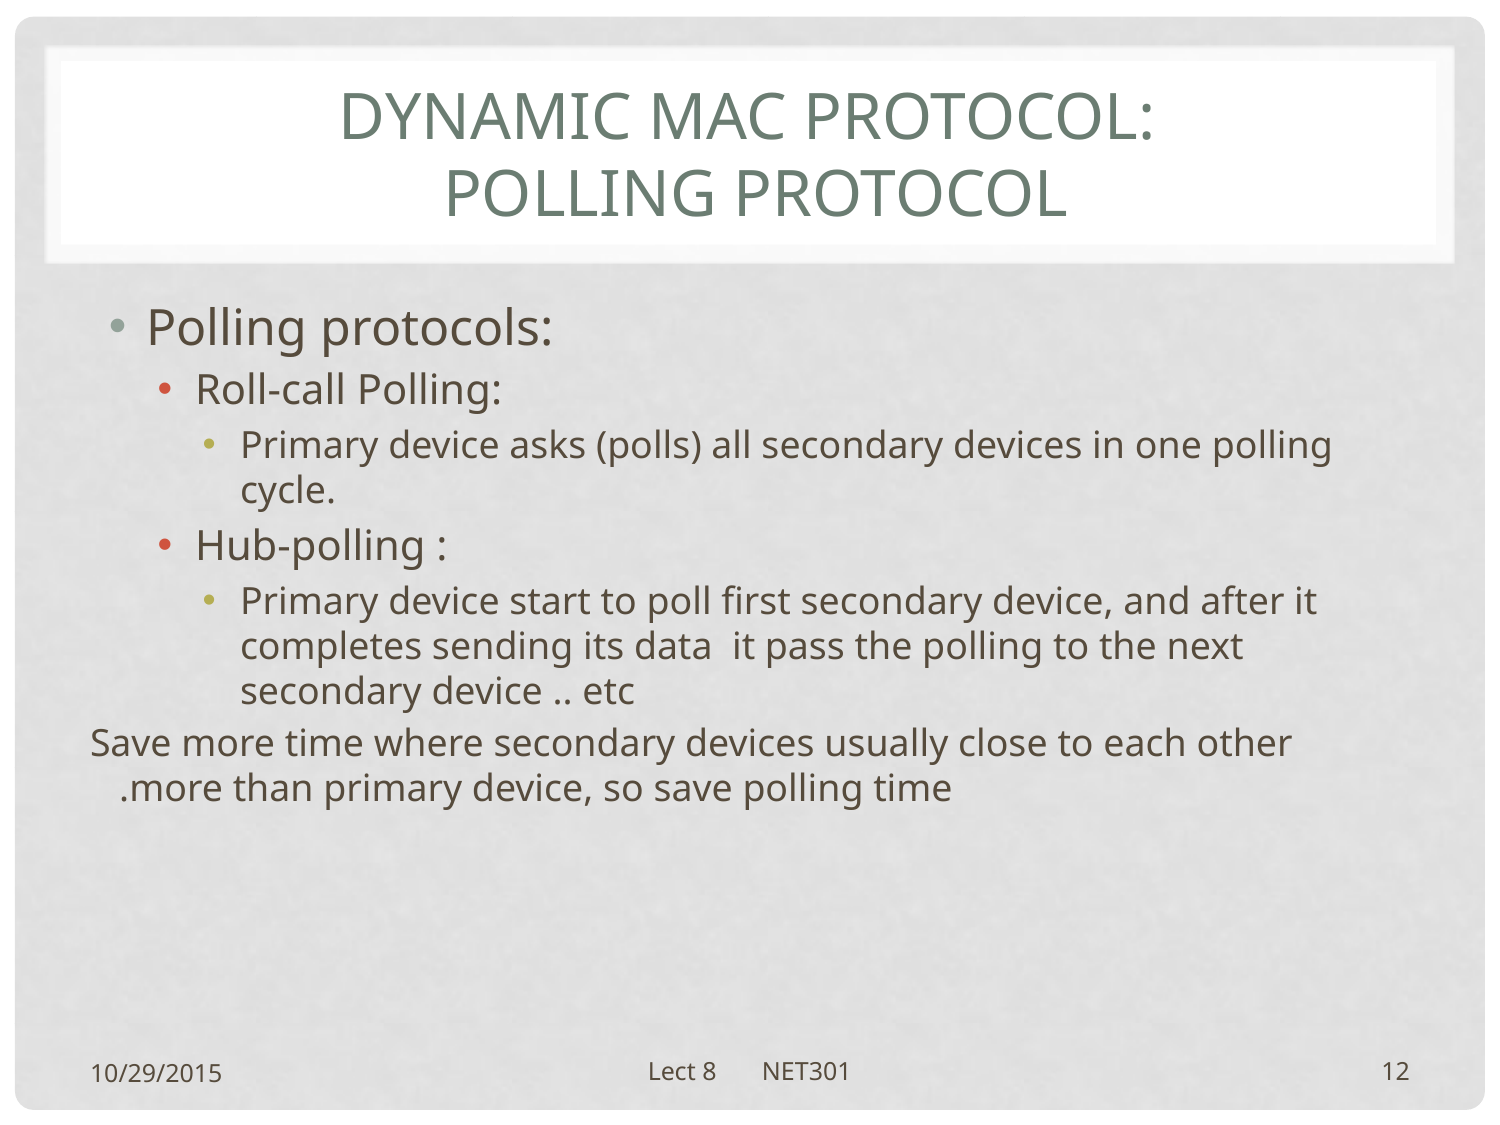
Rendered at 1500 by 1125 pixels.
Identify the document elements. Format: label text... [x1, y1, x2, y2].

slide_number 12 [1074, 1042, 1425, 1103]
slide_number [75, 1042, 425, 1103]
footer Lect 8 NET301 [512, 1042, 988, 1103]
title Dynamic mac protocol: polling protocol [69, 66, 1425, 238]
list Polling protocols: Roll-call Polling: Primary device asks (polls) all secondary devices in one polling cycle. Hub-polling : Primary device start to poll first secondary device, and after it completes sending its data it pass the polling to the next secondary device .. etc Save more time where secondary devices usually close to each other more than primary device, so save polling time. [75, 287, 1425, 1005]
